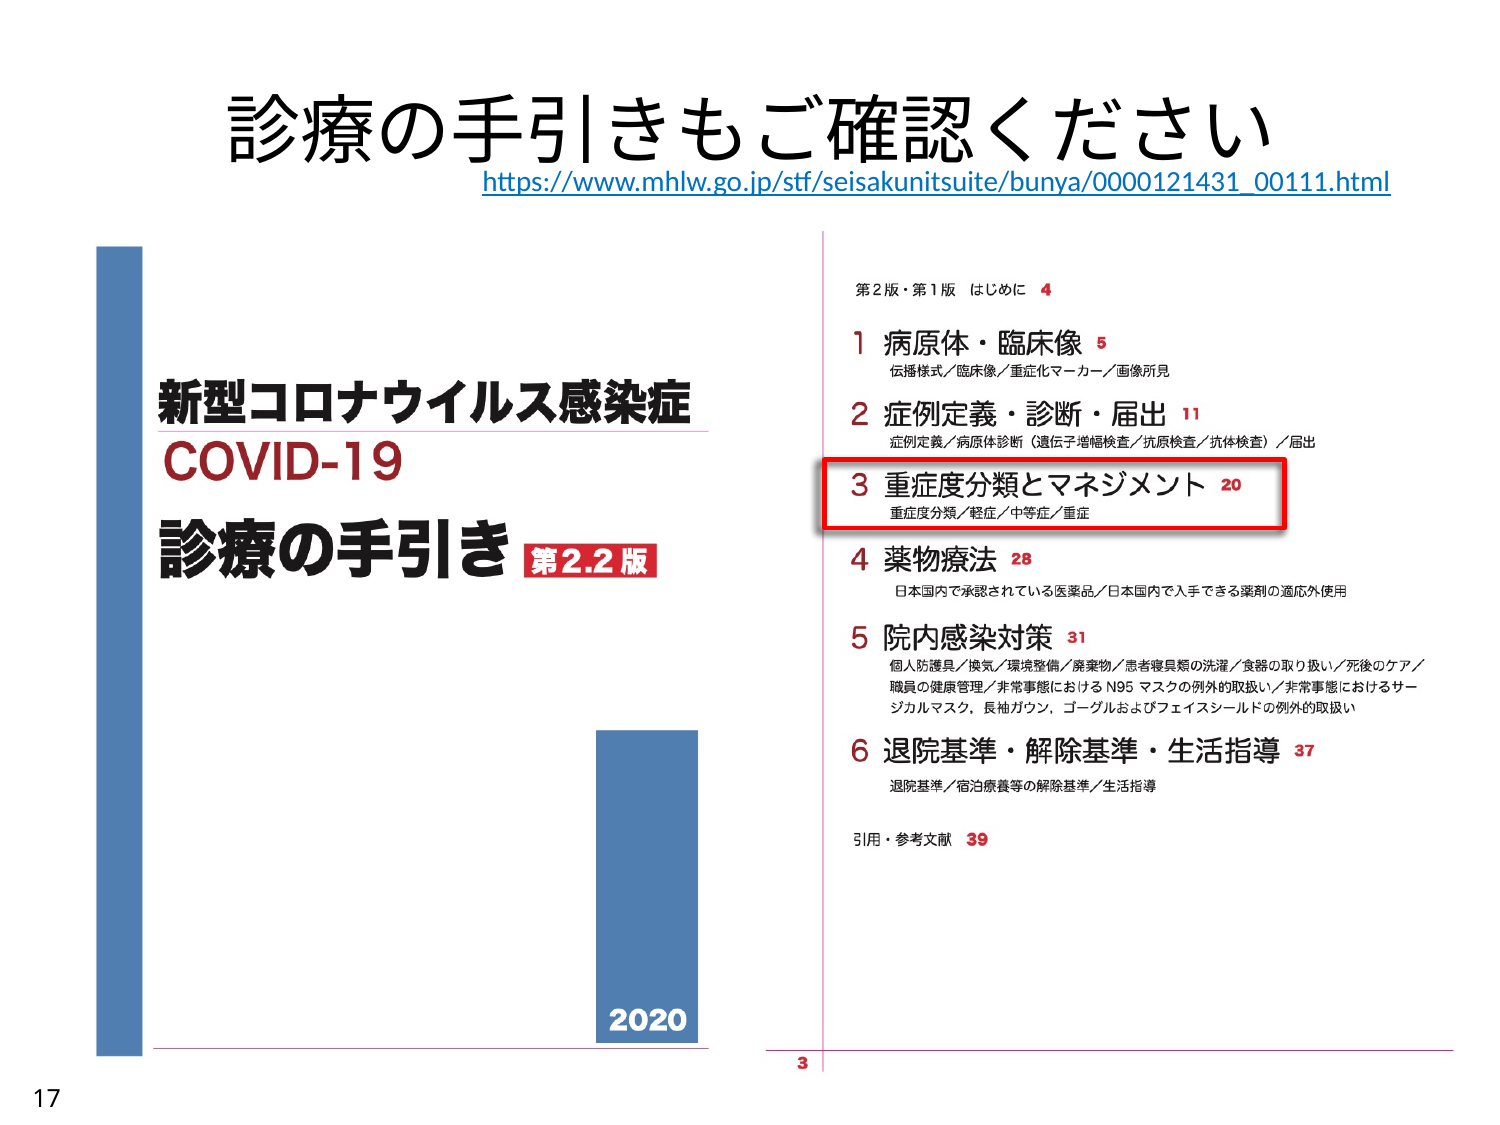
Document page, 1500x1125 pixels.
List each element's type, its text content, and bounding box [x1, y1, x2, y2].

text_box 17 [0, 1074, 94, 1125]
title 診療の手引きもご確認ください [94, 50, 1407, 181]
picture [93, 243, 710, 1062]
text_box https://www.mhlw.go.jp/stf/seisakunitsuite/bunya/0000121431_00111.html [375, 155, 1406, 205]
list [761, 230, 1459, 1078]
